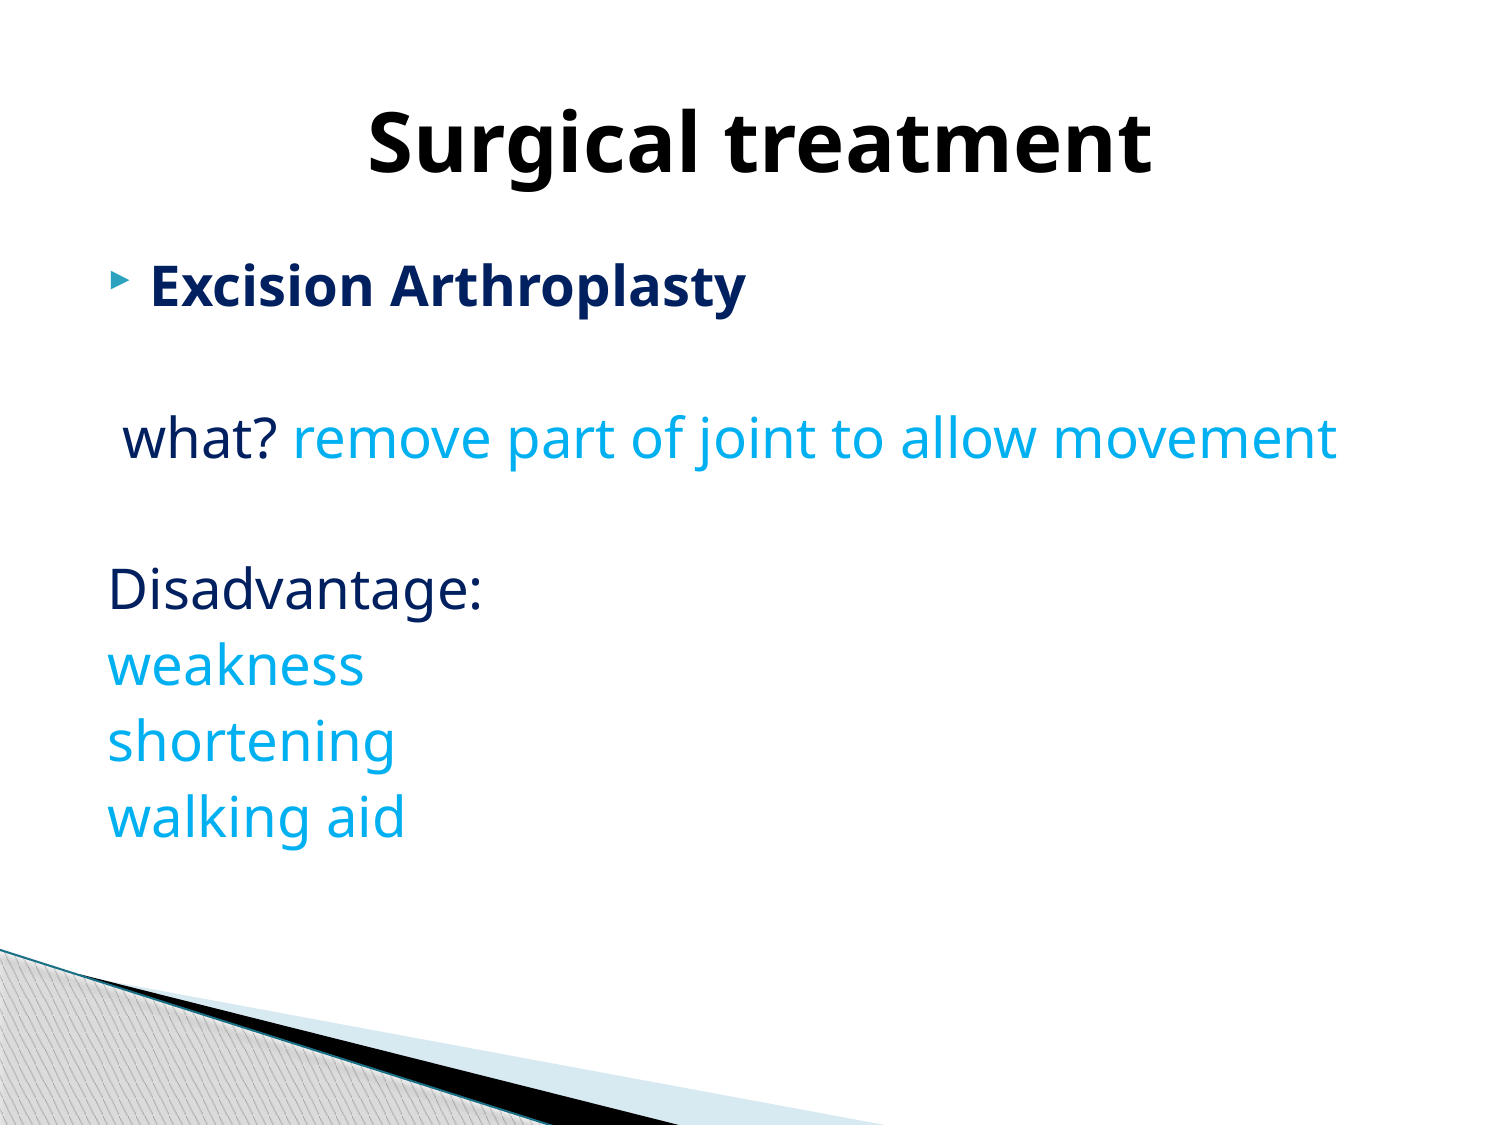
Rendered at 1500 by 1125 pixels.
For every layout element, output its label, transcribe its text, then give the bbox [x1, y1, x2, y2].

title Surgical treatment [75, 45, 1425, 233]
list Excision Arthroplasty what? remove part of joint to allow movement Disadvantage: weakness shortening walking aid [75, 243, 1425, 986]
